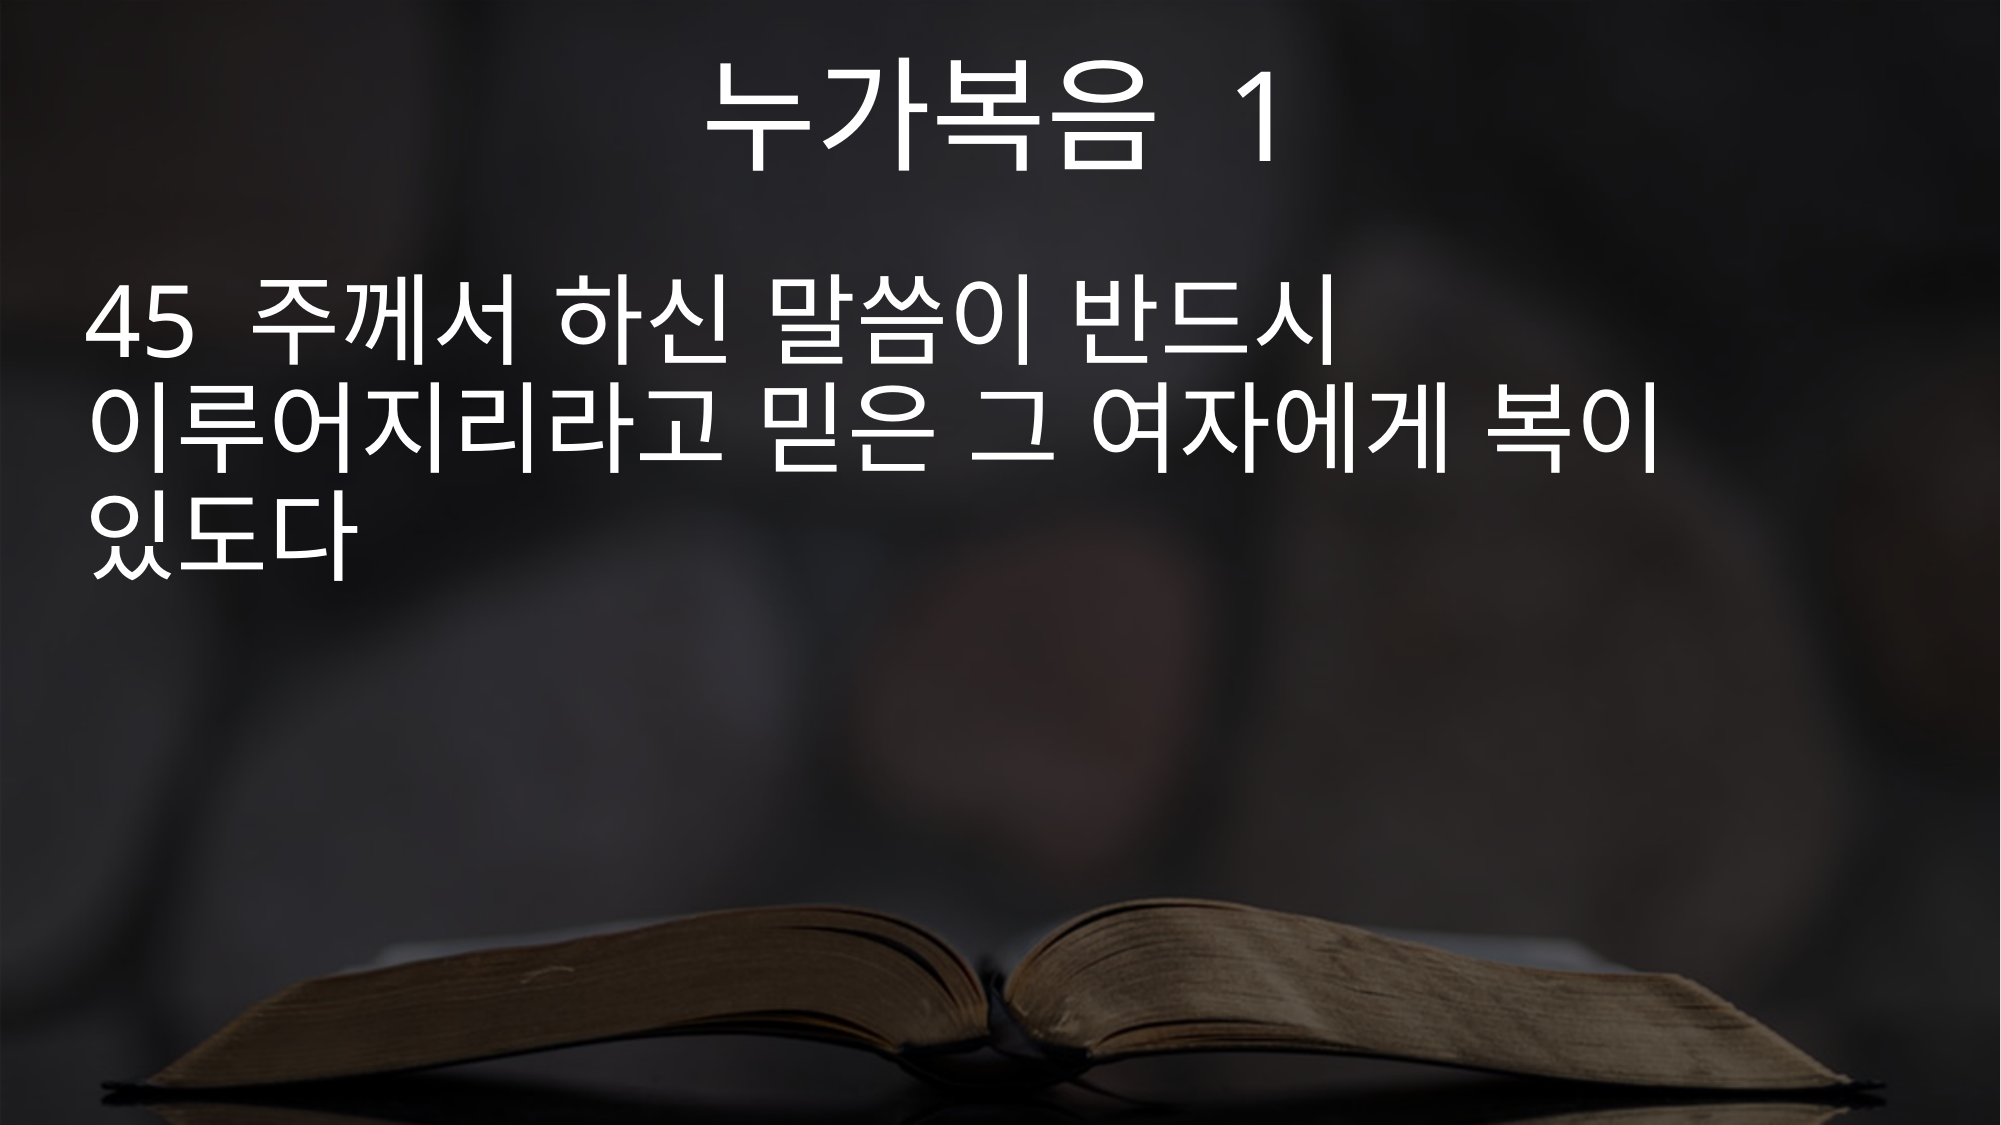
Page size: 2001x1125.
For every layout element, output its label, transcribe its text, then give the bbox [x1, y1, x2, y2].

picture [0, 0, 2001, 1125]
footer 누가복음 1 [0, 32, 2000, 192]
list 45 주께서 하신 말씀이 반드시 이루어지리라고 믿은 그 여자에게 복이 있도다 [69, 263, 1953, 423]
